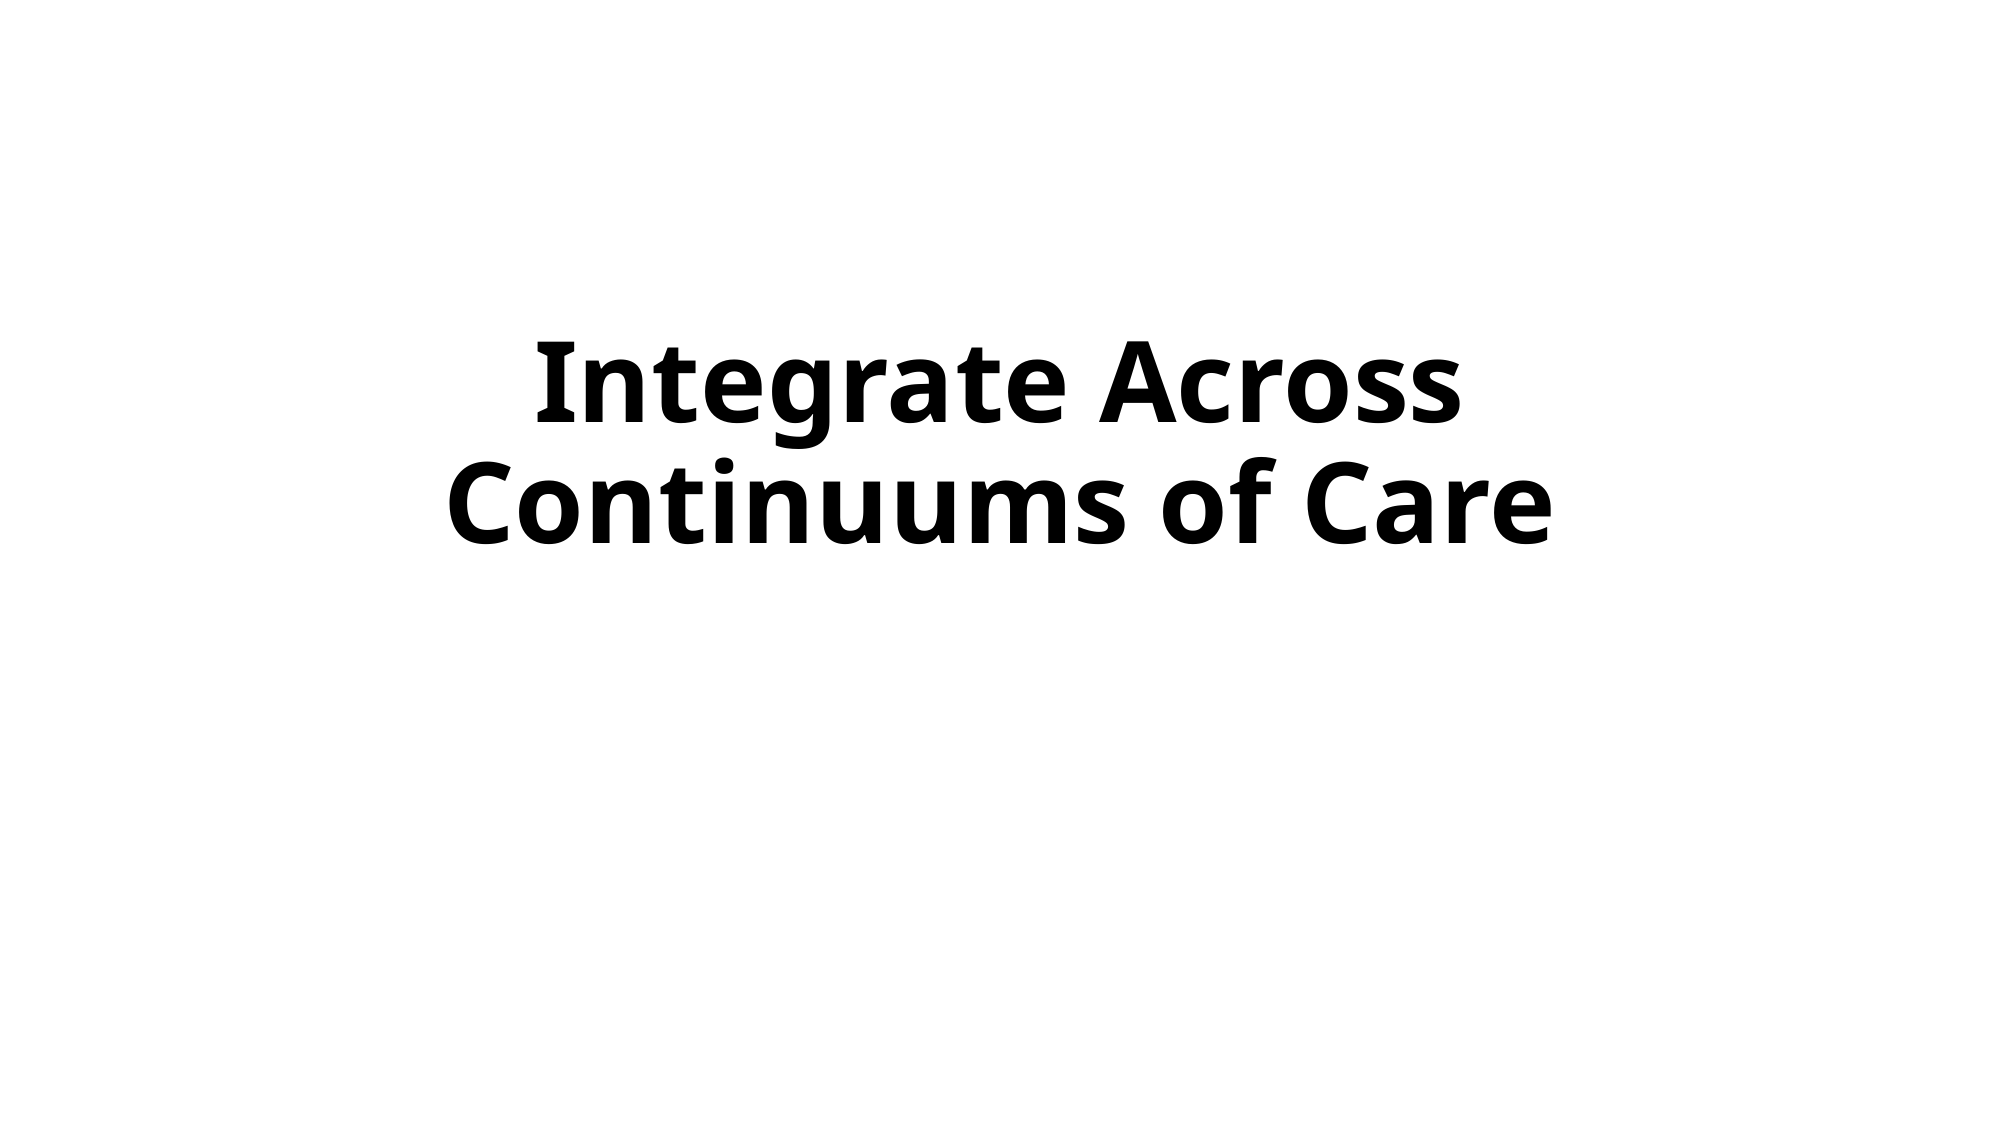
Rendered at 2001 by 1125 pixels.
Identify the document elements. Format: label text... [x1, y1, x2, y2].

title Integrate Across Continuums of Care [249, 184, 1750, 576]
